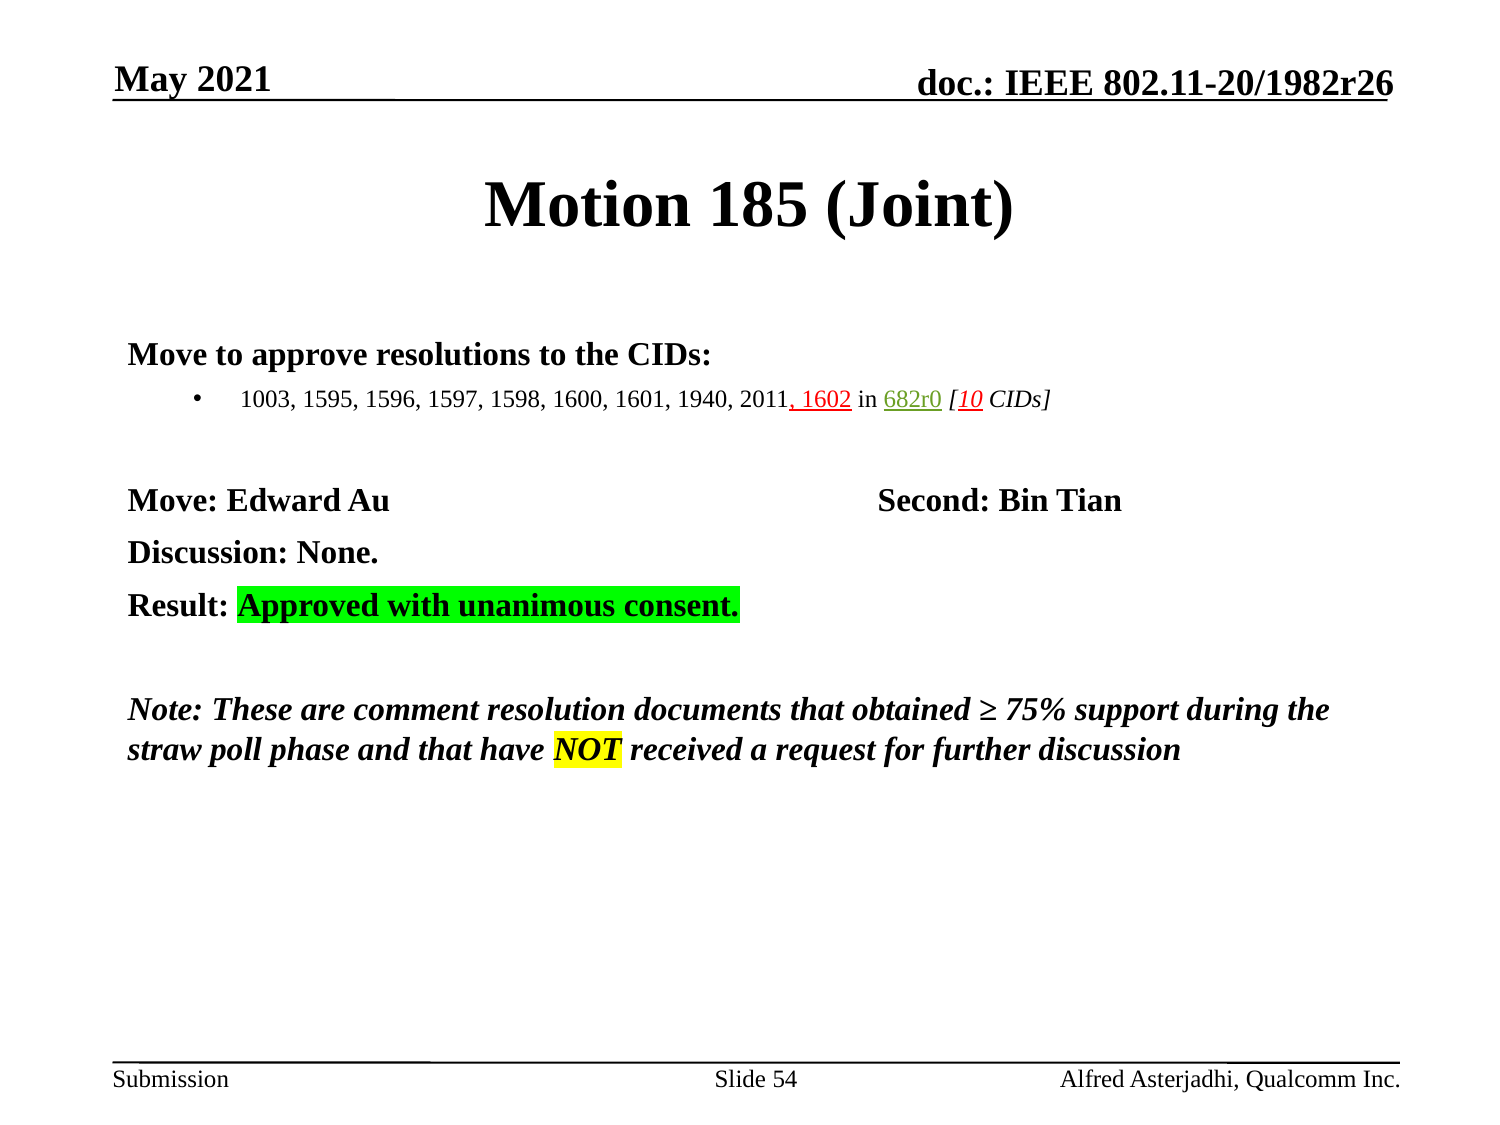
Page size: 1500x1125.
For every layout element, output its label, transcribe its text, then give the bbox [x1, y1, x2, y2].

title Motion 185 (Joint) [112, 112, 1388, 288]
list Move to approve resolutions to the CIDs: 1003, 1595, 1596, 1597, 1598, 1600, 1601, 1940, 2011, 1602 in 682r0 [10 CIDs] Move: Edward Au Second: Bin Tian Discussion: None. Result: Approved with unanimous consent. Note: These are comment resolution documents that obtained ≥ 75% support during the straw poll phase and that have NOT received a request for further discussion [112, 324, 1388, 1000]
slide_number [114, 54, 423, 100]
slide_number Slide 54 [712, 1061, 800, 1123]
footer Alfred Asterjadhi, Qualcomm Inc. [878, 1061, 1402, 1093]
